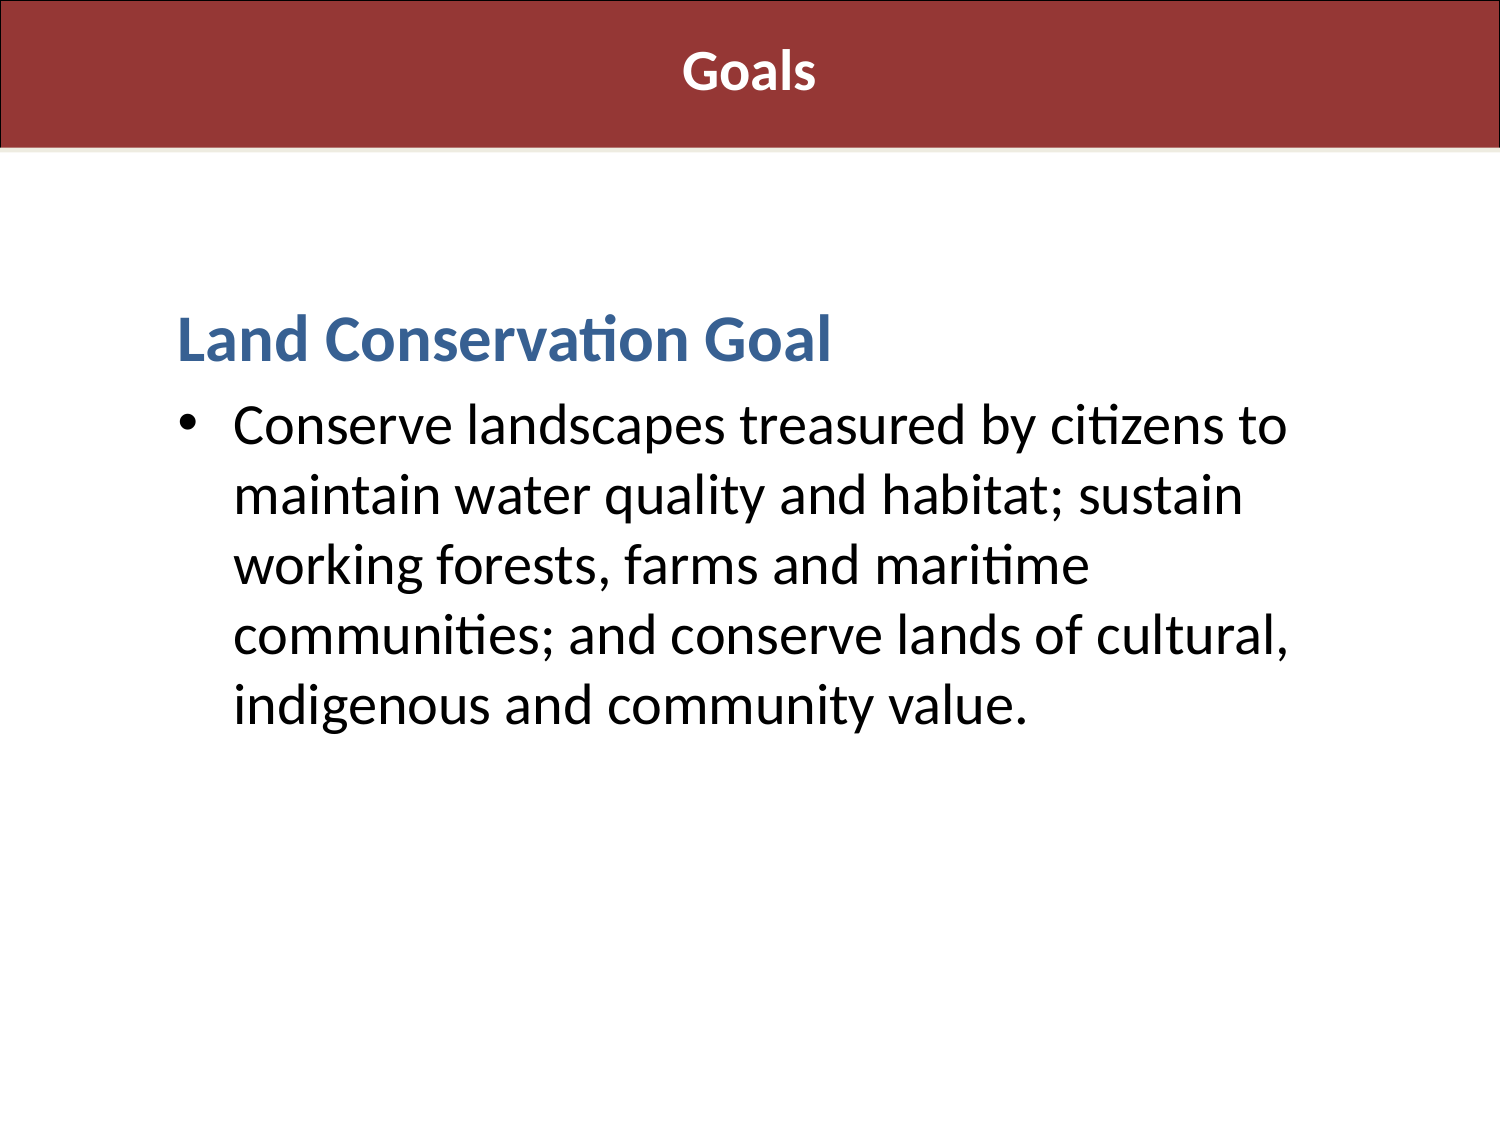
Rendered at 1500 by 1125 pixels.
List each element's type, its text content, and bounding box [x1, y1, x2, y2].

list Land Conservation Goal Conserve landscapes treasured by citizens to maintain water quality and habitat; sustain working forests, farms and maritime communities; and conserve lands of cultural, indigenous and community value. [162, 287, 1425, 900]
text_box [0, 0, 1500, 151]
